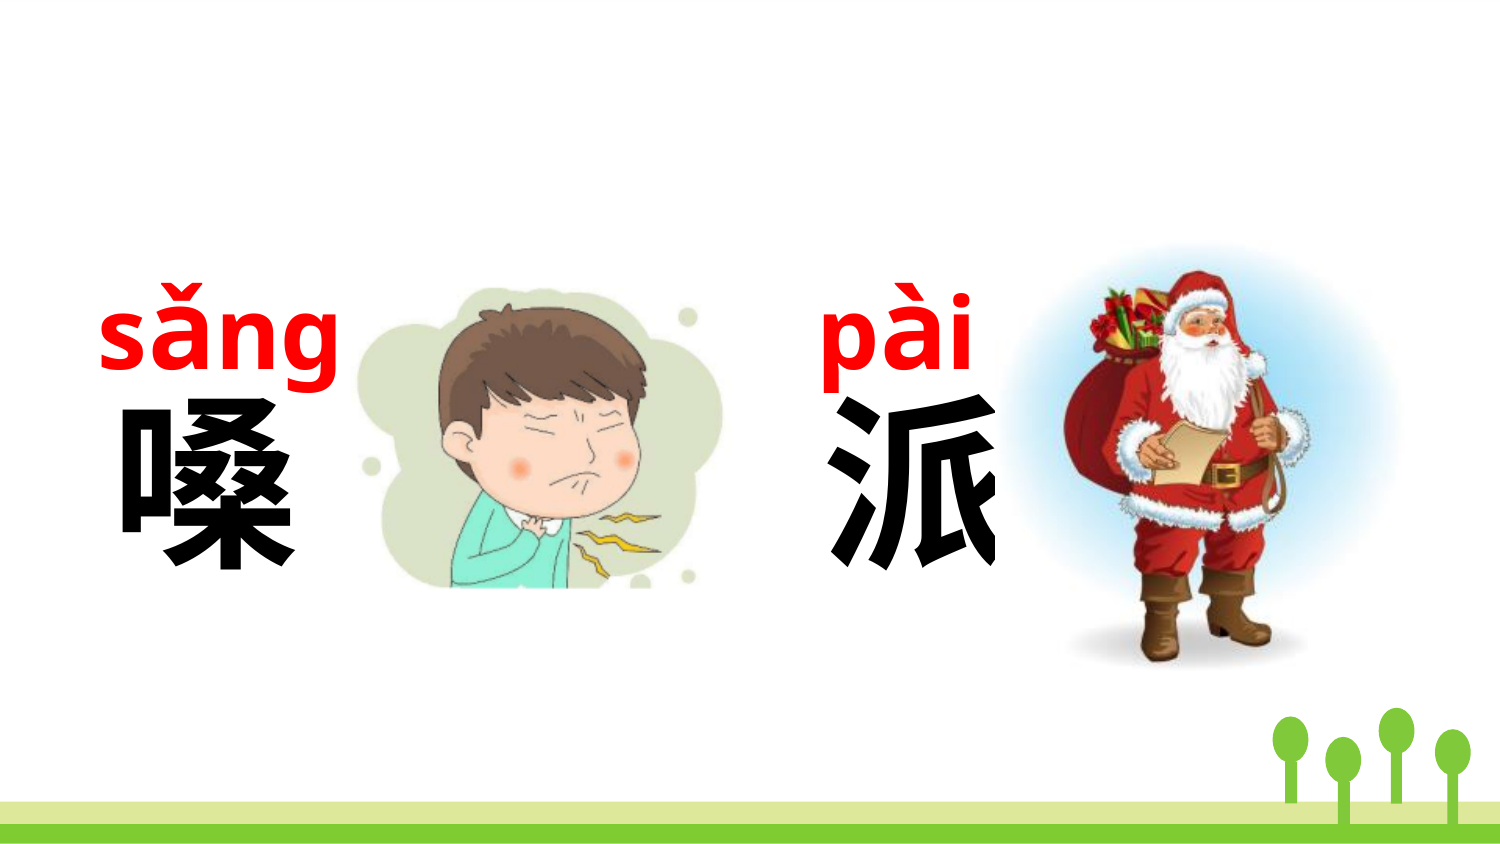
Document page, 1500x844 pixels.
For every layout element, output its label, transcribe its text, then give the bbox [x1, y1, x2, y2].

text_box 派 [785, 398, 995, 598]
picture [0, 0, 1500, 801]
text_box pài [713, 251, 995, 398]
text_box 嗓 [59, 398, 342, 598]
text_box sǎnɡ [32, 251, 409, 398]
